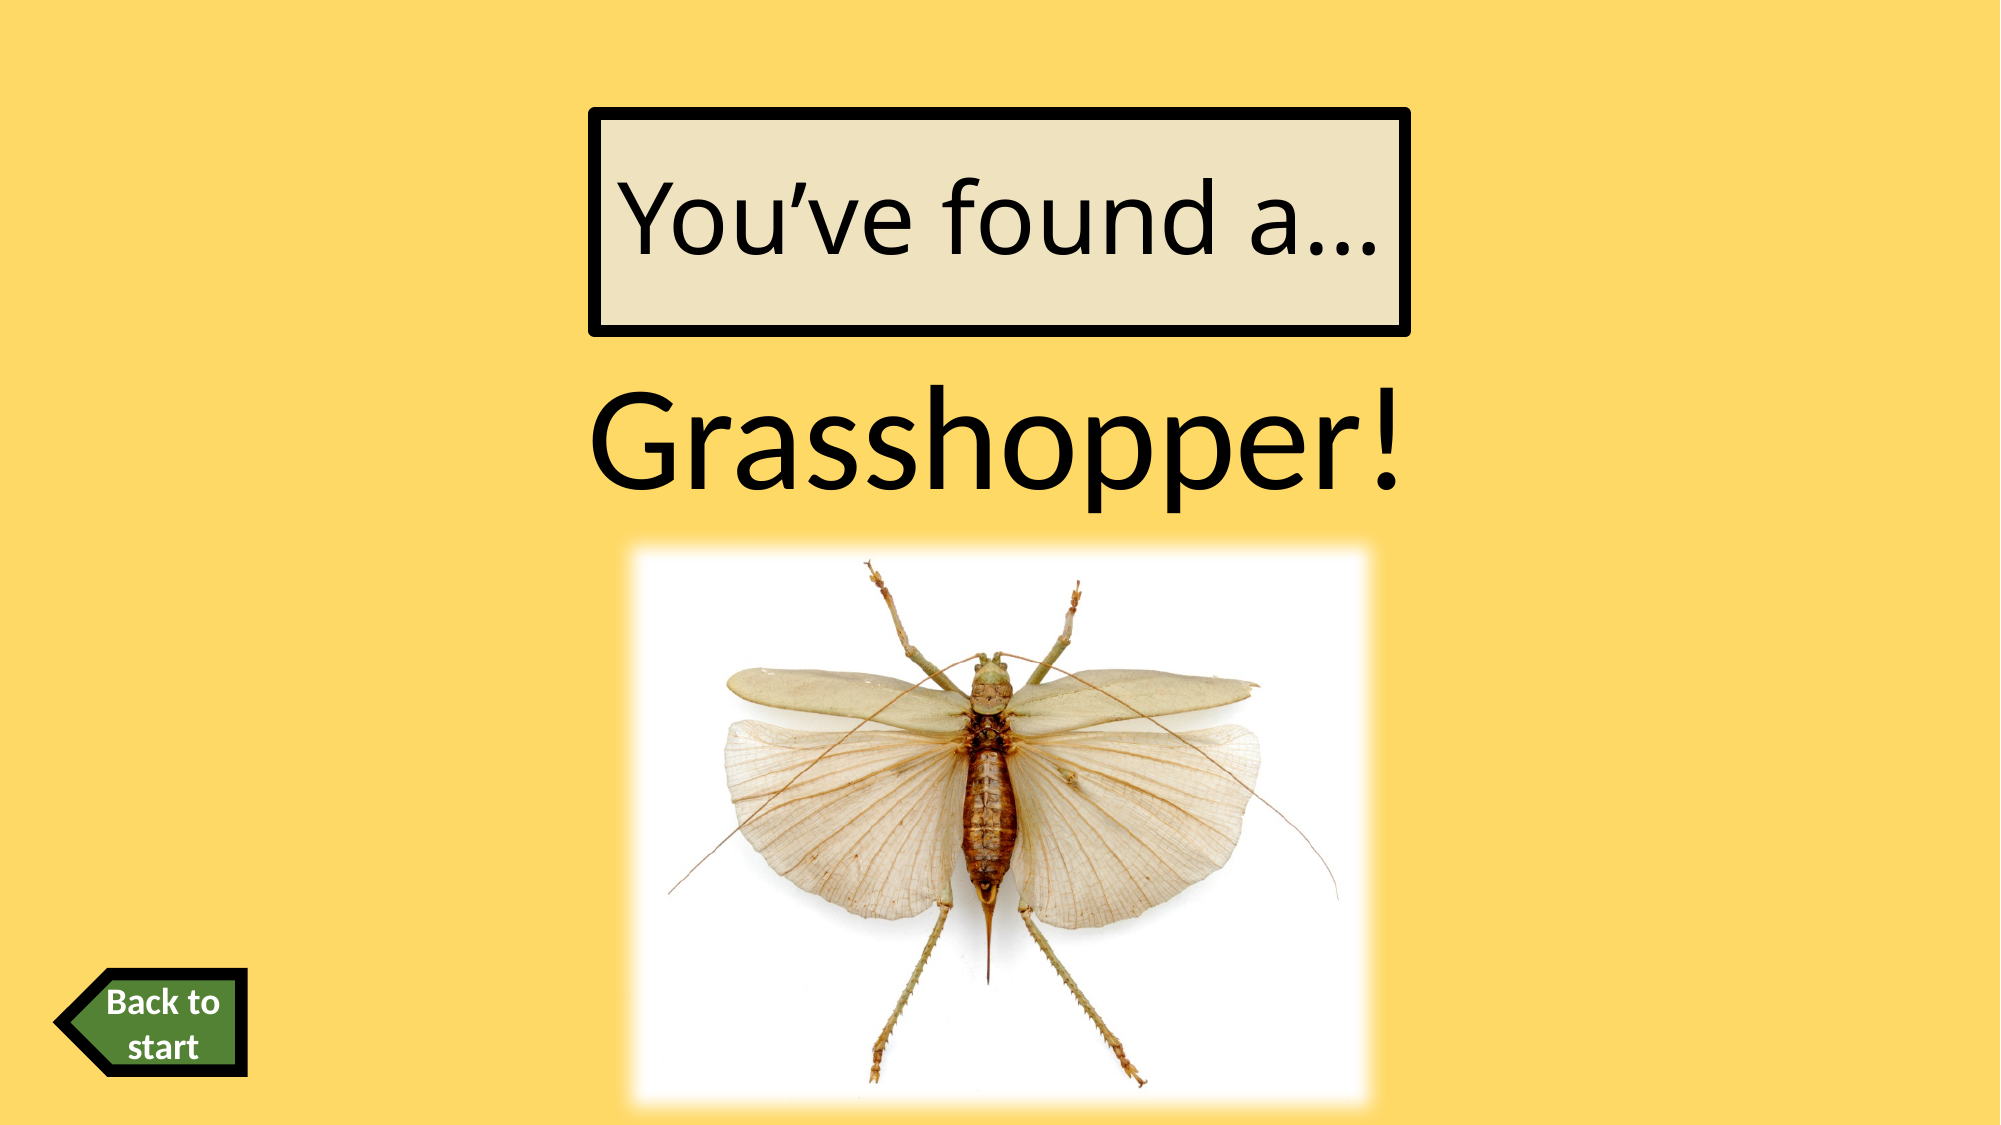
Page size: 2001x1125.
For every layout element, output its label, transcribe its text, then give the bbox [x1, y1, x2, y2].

picture [611, 527, 1388, 1125]
text_box Grasshopper! [392, 332, 1608, 527]
title You’ve found a… [594, 113, 1406, 331]
text_box Back to start [60, 973, 243, 1072]
